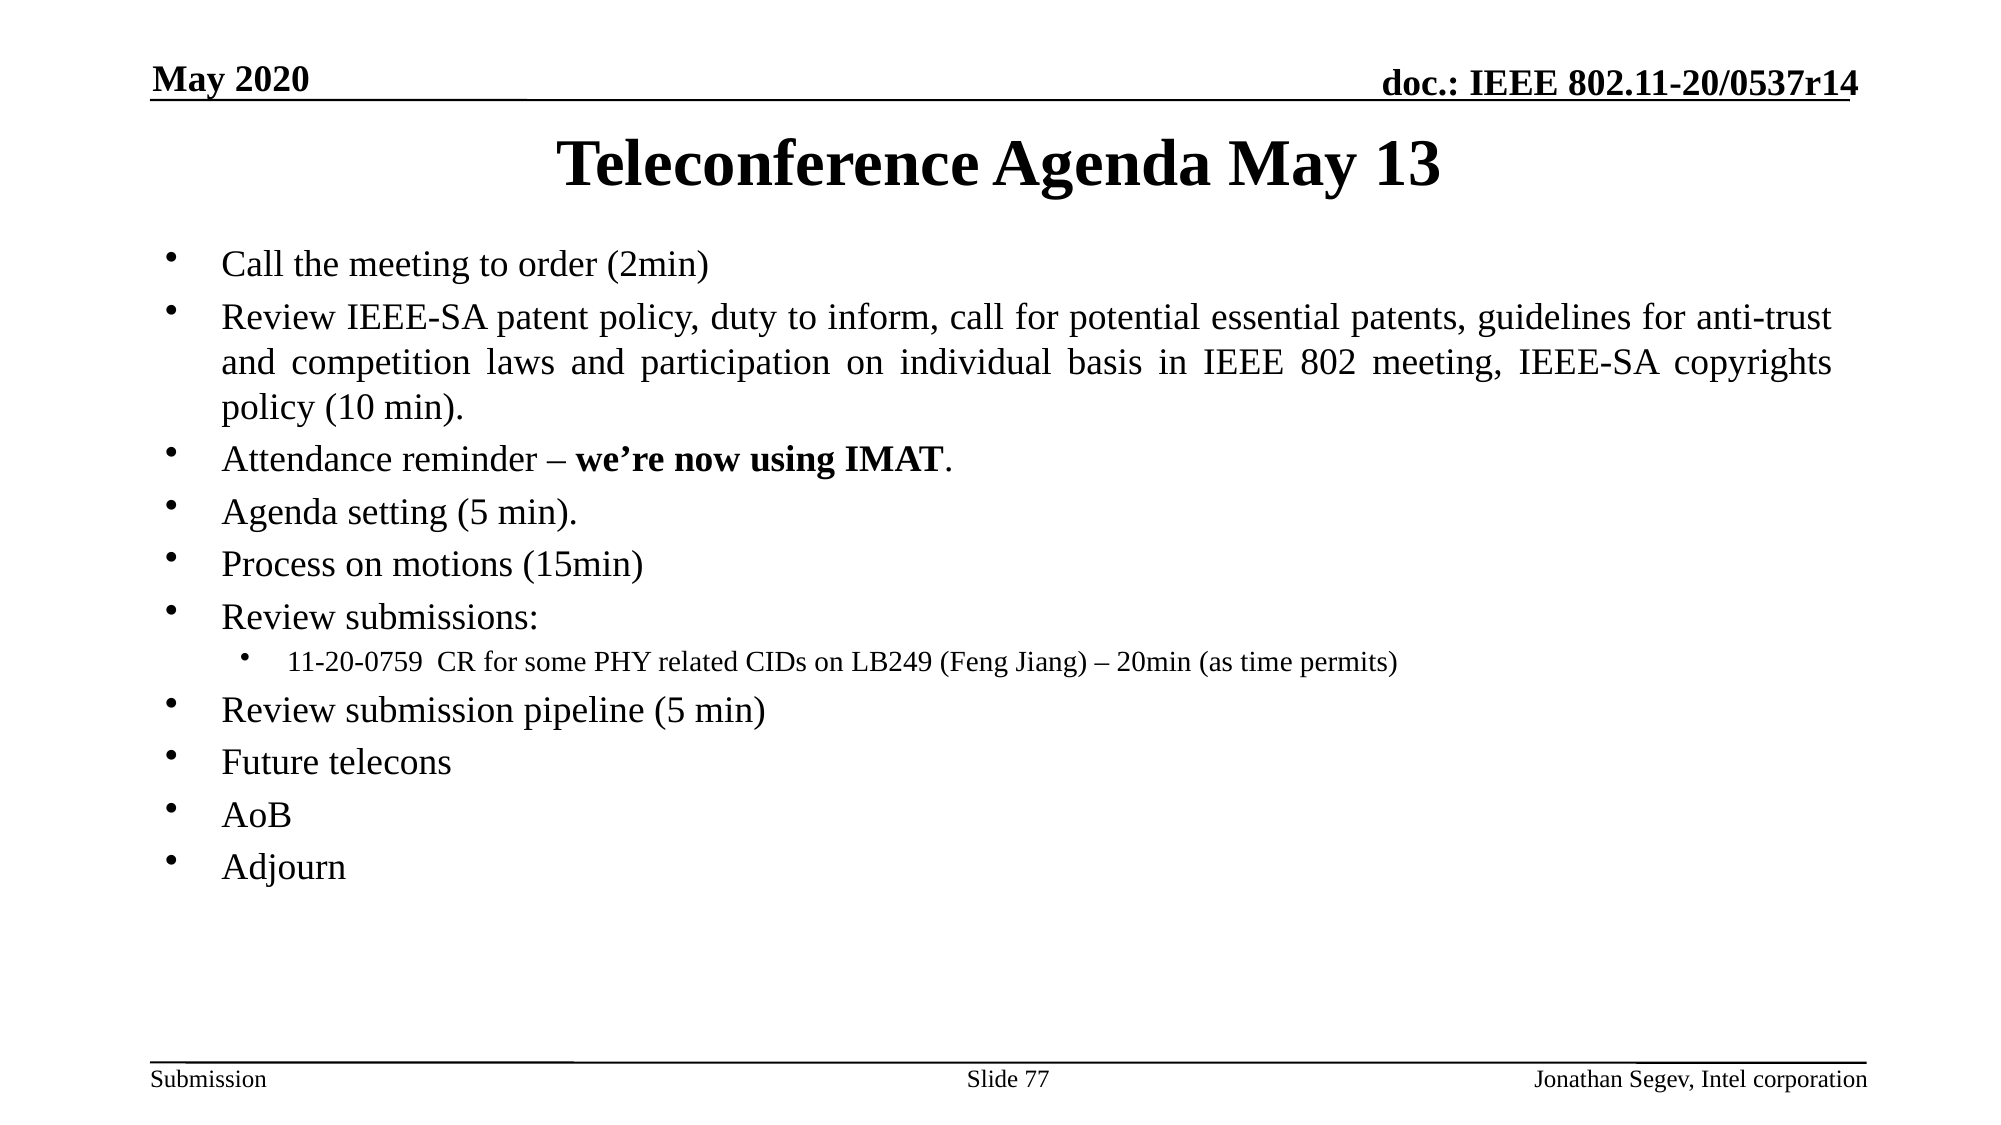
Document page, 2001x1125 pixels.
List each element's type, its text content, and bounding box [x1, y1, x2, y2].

footer Jonathan Segev, Intel corporation [1171, 1061, 1869, 1093]
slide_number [152, 54, 563, 100]
title Teleconference Agenda May 13 [149, 112, 1850, 205]
slide_number Slide 77 [950, 1061, 1067, 1123]
list Call the meeting to order (2min) Review IEEE-SA patent policy, duty to inform, call for potential essential patents, guidelines for anti-trust and competition laws and participation on individual basis in IEEE 802 meeting, IEEE-SA copyrights policy (10 min). Attendance reminder – we’re now using IMAT. Agenda setting (5 min). Process on motions (15min) Review submissions: 11-20-0759 CR for some PHY related CIDs on LB249 (Feng Jiang) – 20min (as time permits) Review submission pipeline (5 min) Future telecons AoB Adjourn [149, 231, 1850, 1000]
